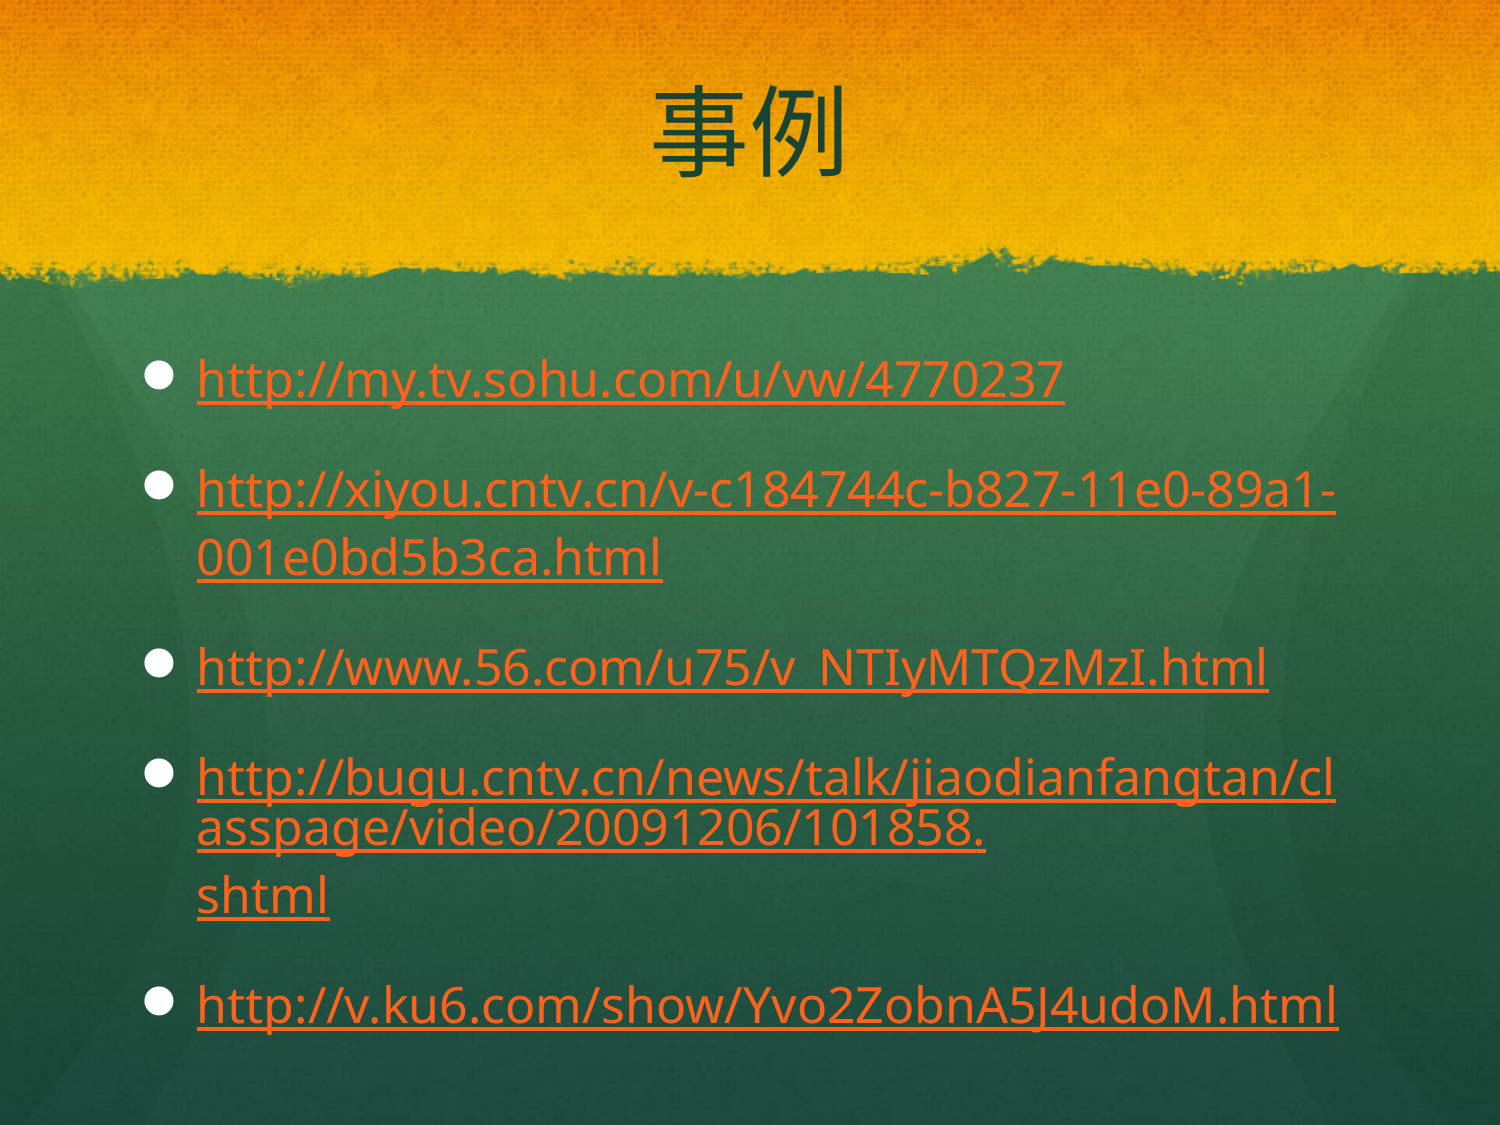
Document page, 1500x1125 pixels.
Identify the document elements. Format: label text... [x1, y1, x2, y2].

title 事例 [125, 13, 1375, 246]
list http://my.tv.sohu.com/u/vw/4770237 http://xiyou.cntv.cn/v-c184744c-b827-11e0-89a1-001e0bd5b3ca.html http://www.56.com/u75/v_NTIyMTQzMzI.html http://bugu.cntv.cn/news/talk/jiaodianfangtan/classpage/video/20091206/101858.shtml http://v.ku6.com/show/Yvo2ZobnA5J4udoM.html [125, 339, 1375, 1026]
picture [0, 0, 1500, 1125]
